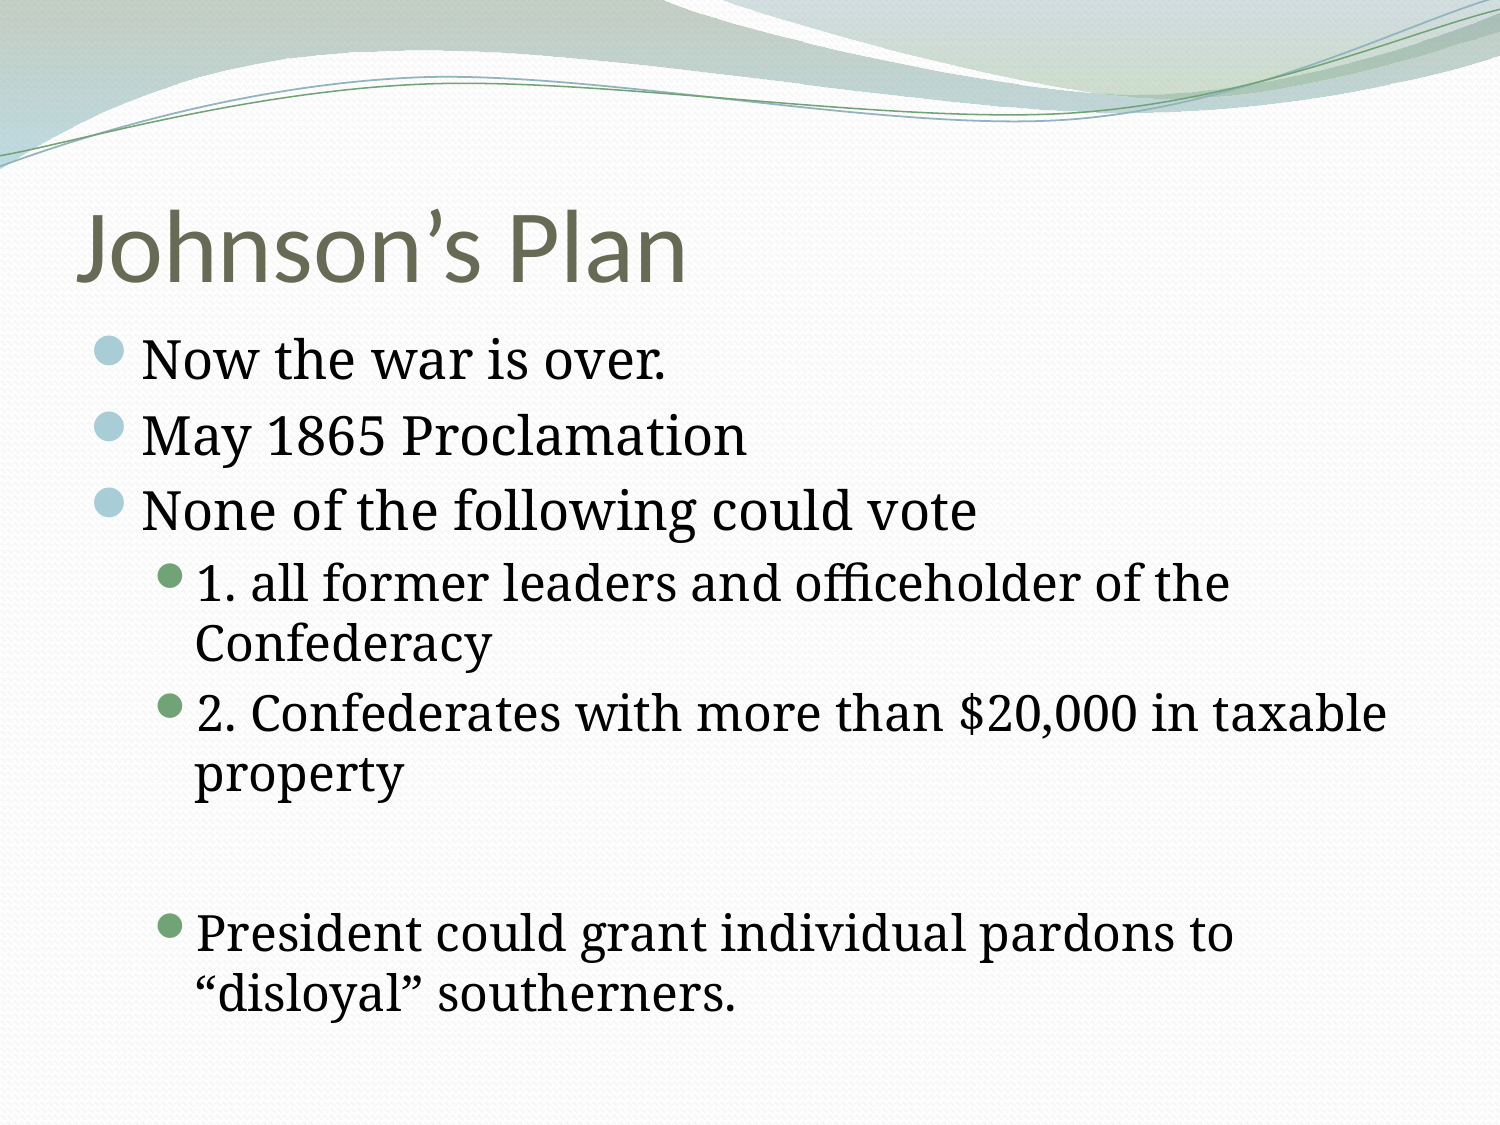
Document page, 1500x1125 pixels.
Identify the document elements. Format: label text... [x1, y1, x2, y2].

title Johnson’s Plan [75, 115, 1425, 303]
list Now the war is over. May 1865 Proclamation None of the following could vote 1. all former leaders and officeholder of the Confederacy 2. Confederates with more than $20,000 in taxable property President could grant individual pardons to “disloyal” southerners. [75, 317, 1425, 1038]
